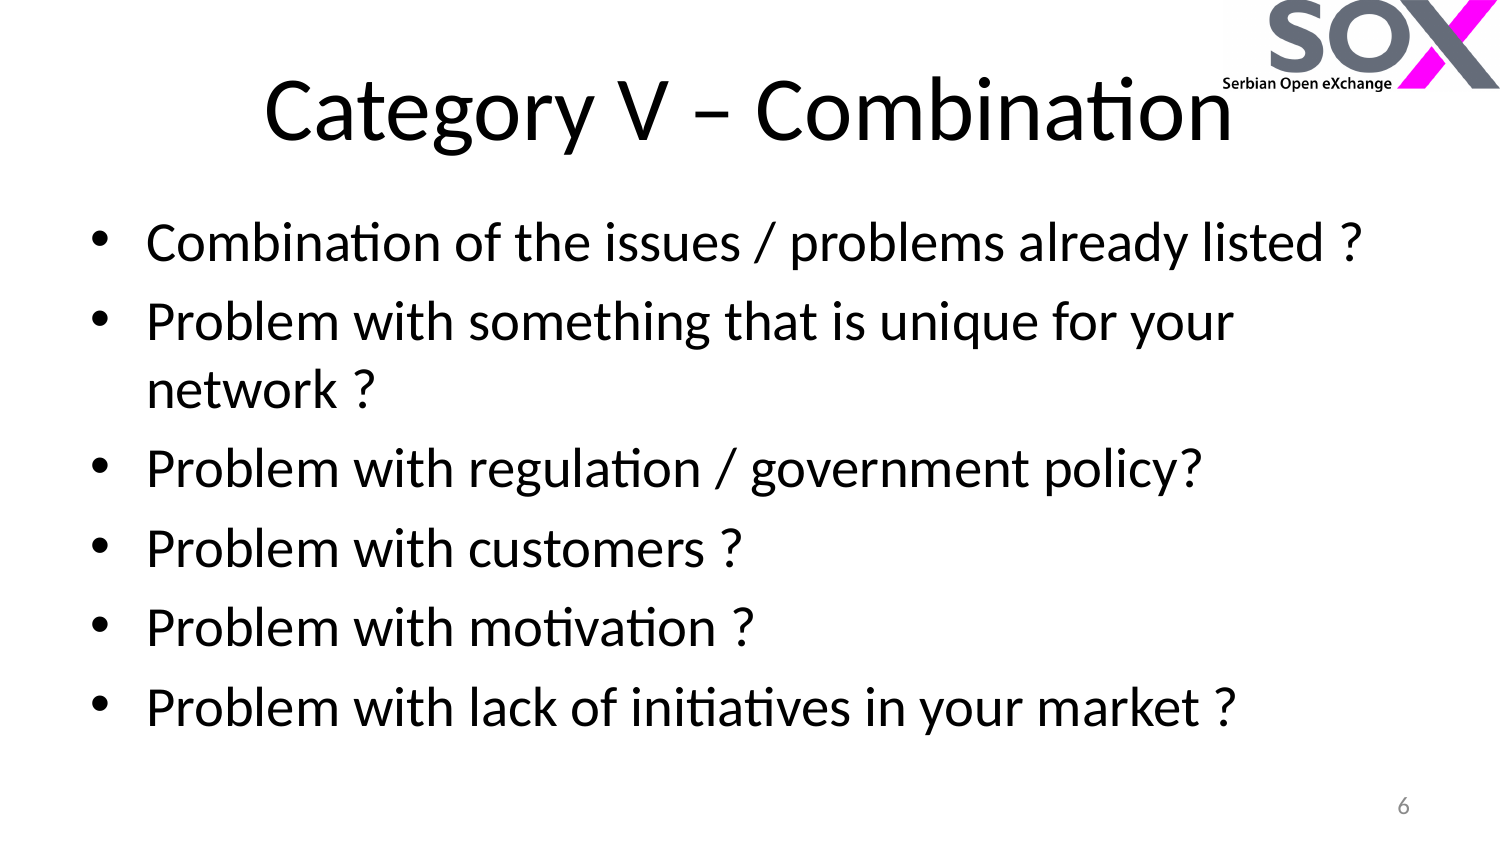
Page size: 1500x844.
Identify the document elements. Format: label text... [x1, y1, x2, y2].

slide_number 6 [1074, 782, 1425, 827]
picture [1223, 0, 1500, 92]
title Category V – Combination [75, 33, 1425, 175]
list Combination of the issues / problems already listed ? Problem with something that is unique for your network ? Problem with regulation / government policy? Problem with customers ? Problem with motivation ? Problem with lack of initiatives in your market ? [75, 196, 1425, 754]
